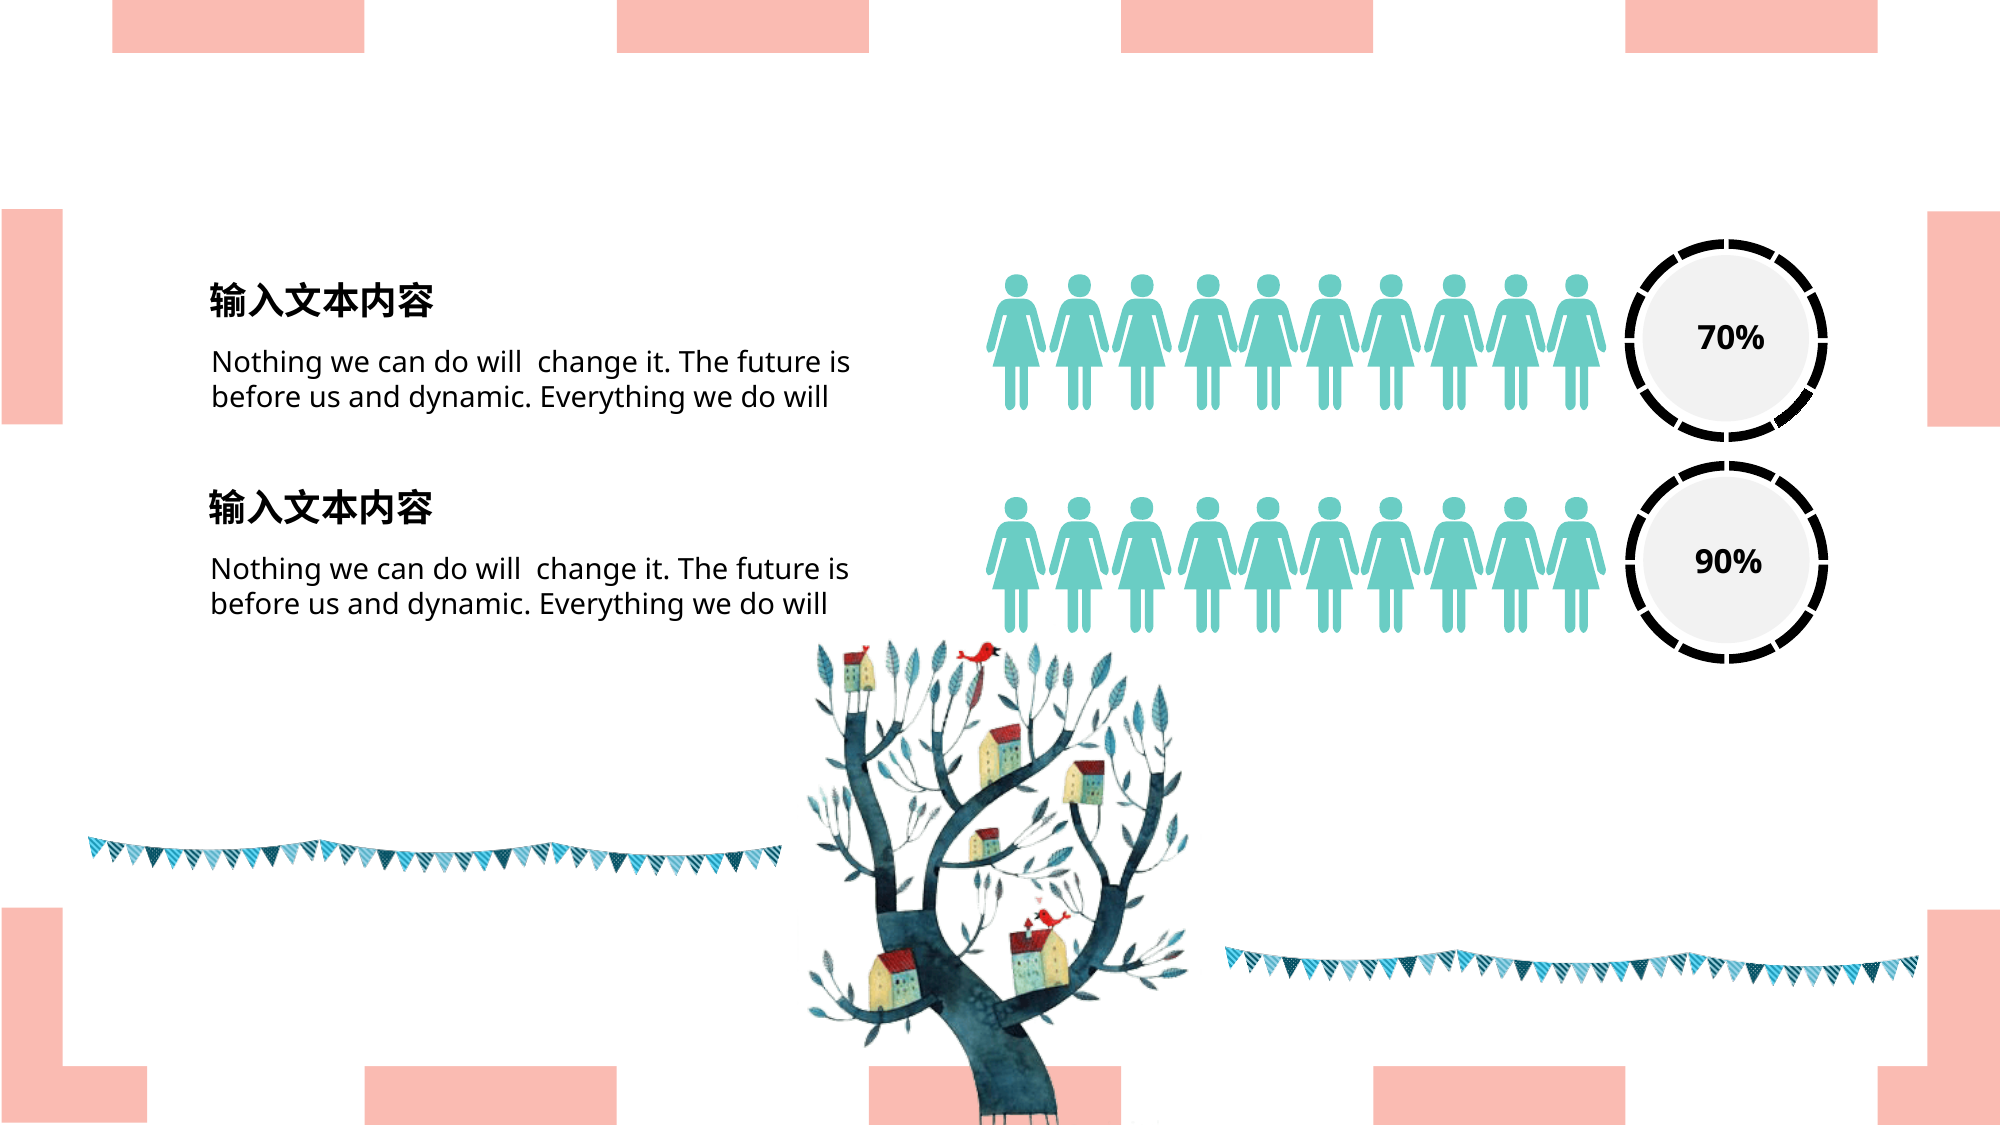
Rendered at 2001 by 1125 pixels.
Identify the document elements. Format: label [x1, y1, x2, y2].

text_box [616, 0, 870, 52]
picture [797, 624, 1202, 1125]
text_box [1624, 0, 1879, 52]
text_box [1, 907, 148, 1124]
text_box [985, 496, 1606, 633]
text_box [1624, 239, 1828, 442]
text_box [193, 477, 893, 664]
text_box [111, 0, 366, 52]
text_box [1120, 0, 1374, 52]
picture [77, 827, 791, 879]
text_box [1928, 210, 2000, 428]
text_box [1625, 460, 1829, 664]
text_box [1877, 909, 2000, 1125]
text_box [1372, 1067, 1626, 1125]
text_box [62, 52, 1928, 1067]
text_box [194, 269, 894, 457]
text_box [986, 274, 1607, 411]
text_box [364, 1067, 618, 1125]
picture [1214, 937, 1928, 990]
text_box [1, 208, 62, 425]
